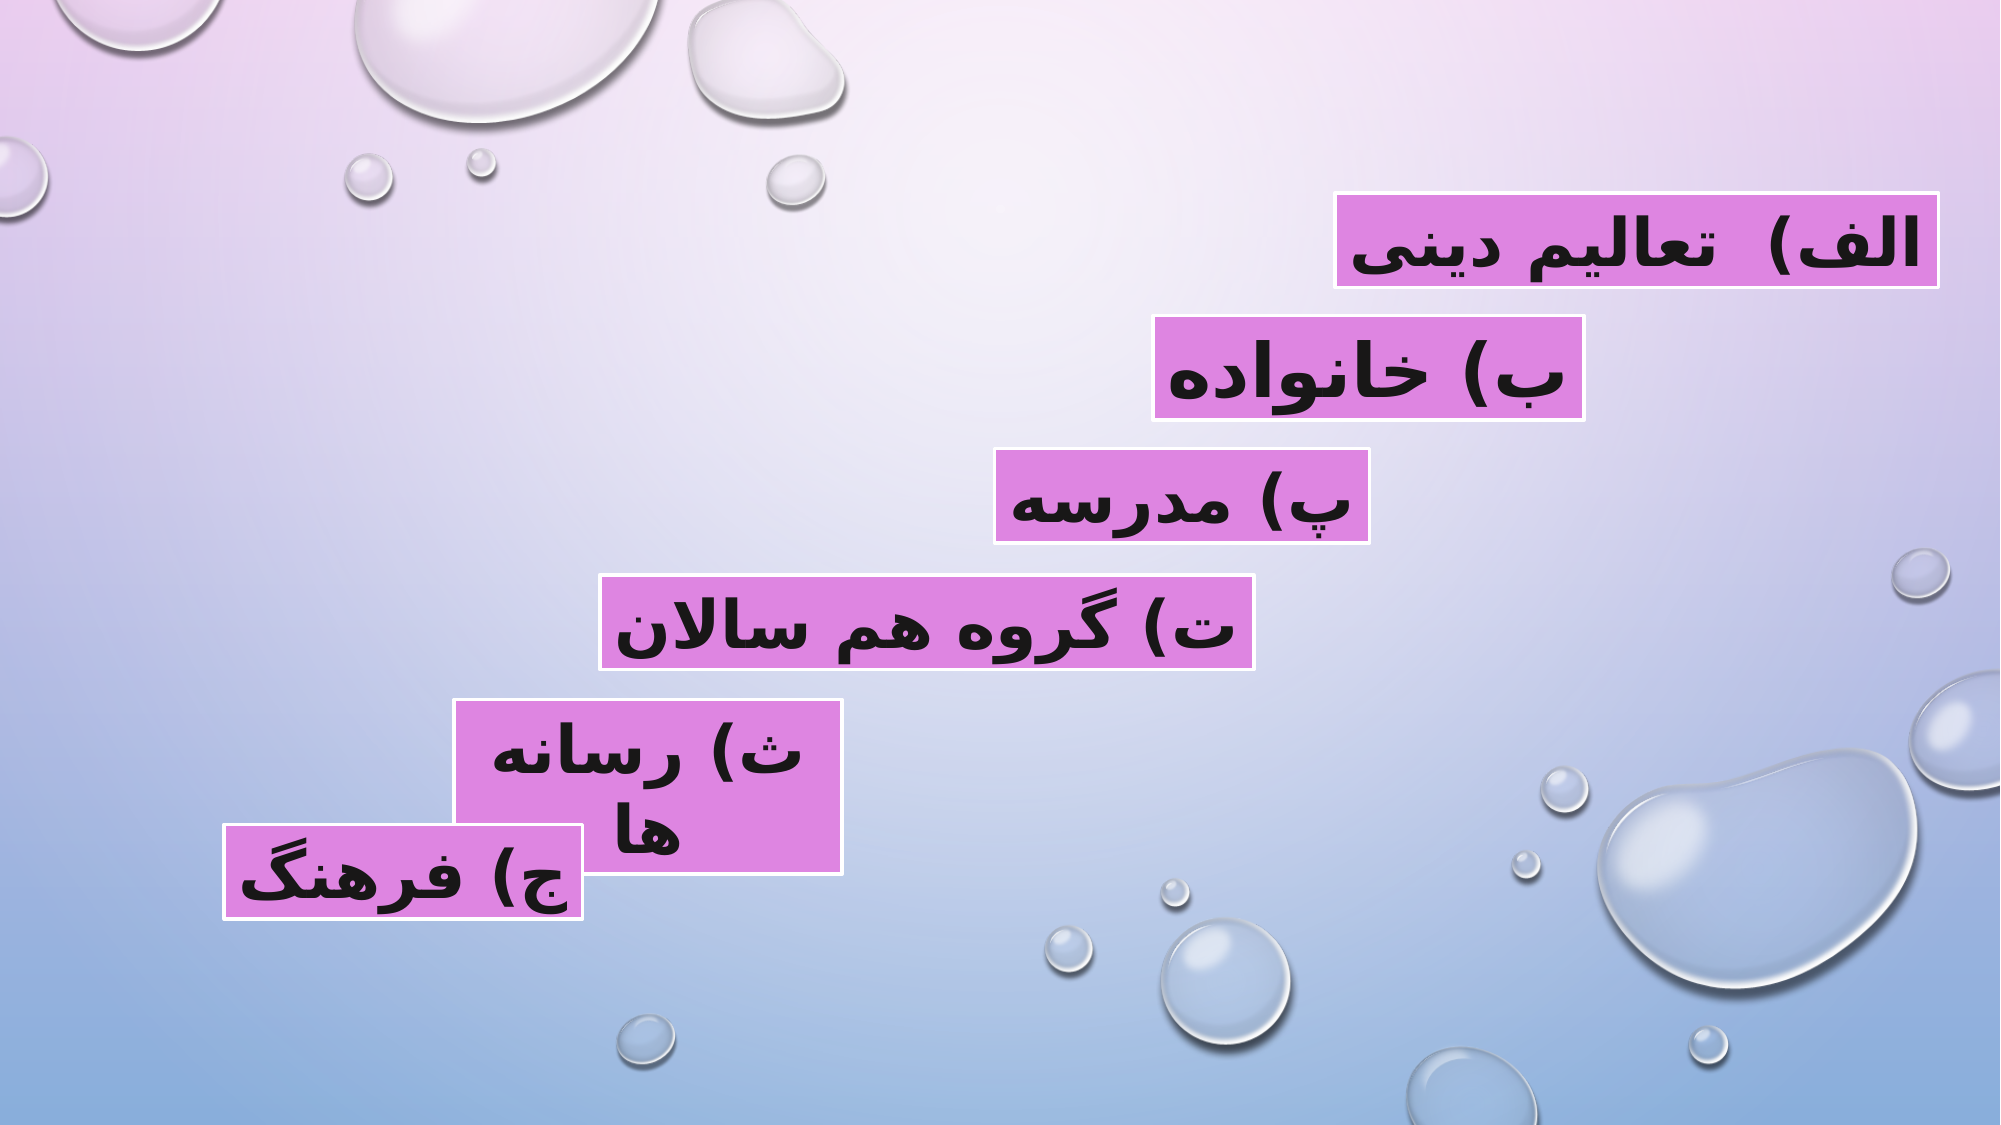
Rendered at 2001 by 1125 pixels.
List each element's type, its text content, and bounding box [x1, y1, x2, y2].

text_box ب) خانواده [1151, 314, 1586, 422]
text_box پ) مدرسه [993, 447, 1371, 545]
text_box الف) تعاليم دينی [1333, 191, 1940, 289]
text_box ث) رسانه ها [452, 698, 844, 876]
text_box ج) فرهنگ [222, 823, 584, 921]
text_box ت) گروه هم سالان [598, 573, 1256, 671]
picture [0, 0, 2000, 1125]
